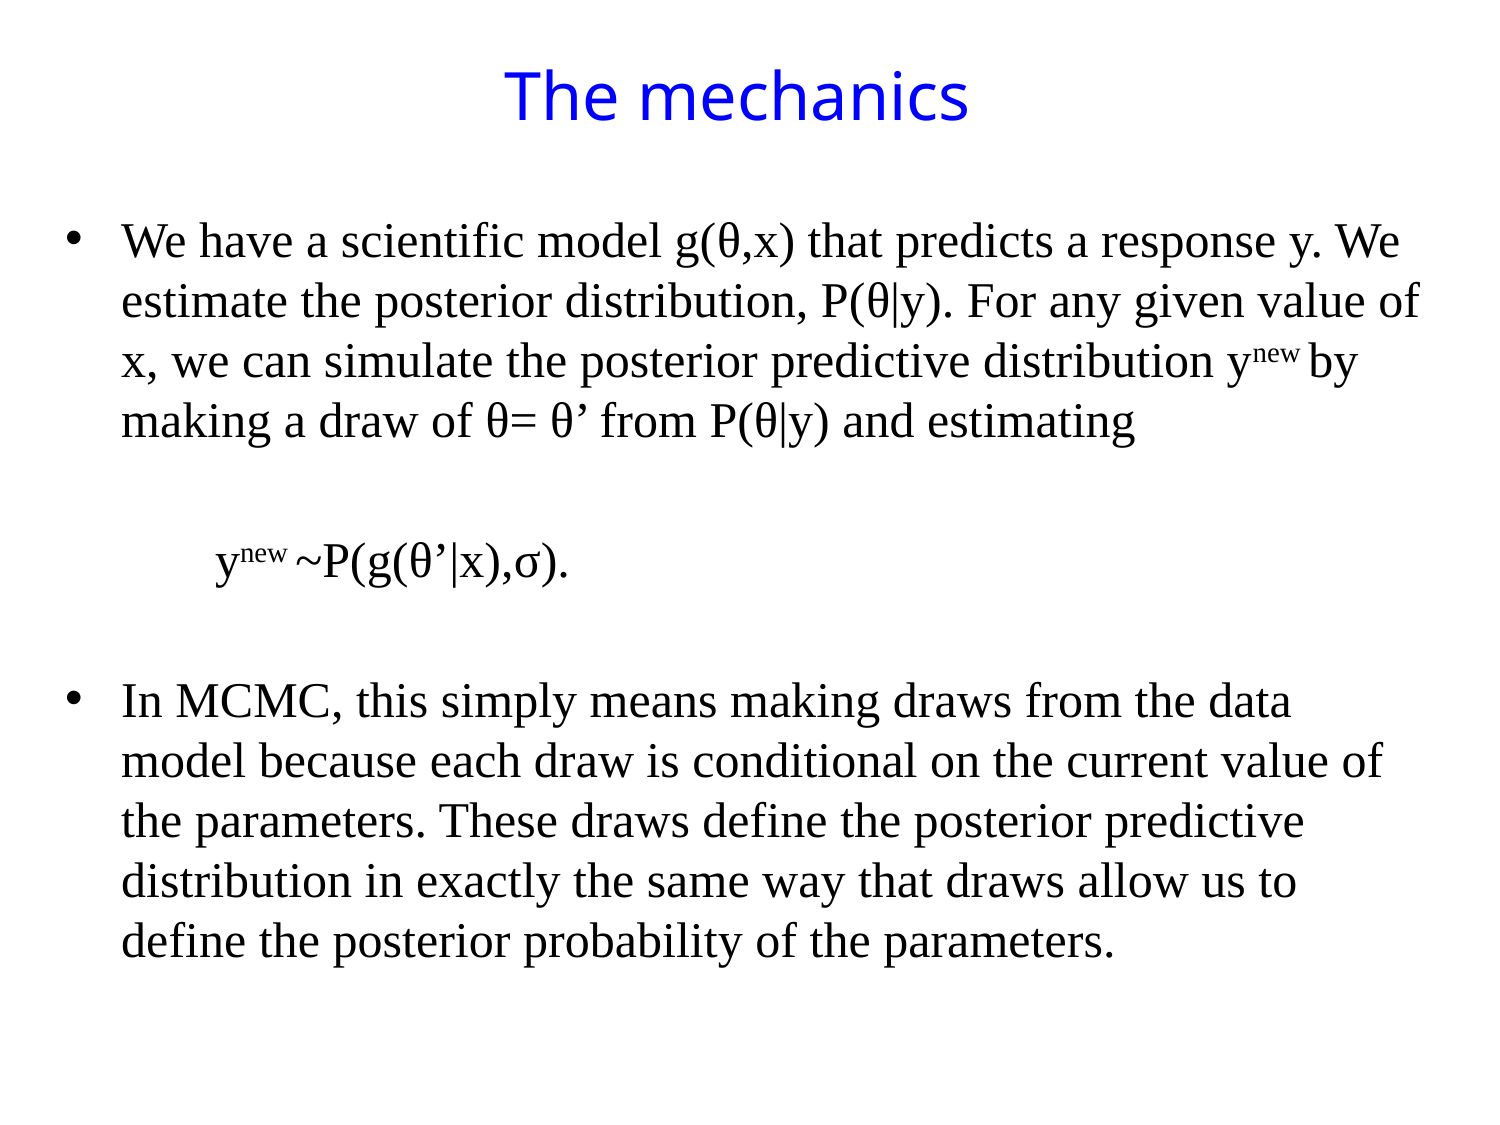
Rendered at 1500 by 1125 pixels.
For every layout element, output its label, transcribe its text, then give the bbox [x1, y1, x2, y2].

list We have a scientific model g(θ,x) that predicts a response y. We estimate the posterior distribution, P(θ|y). For any given value of x, we can simulate the posterior predictive distribution ynew by making a draw of θ= θ’ from P(θ|y) and estimating ynew ~P(g(θ’|x),σ). In MCMC, this simply means making draws from the data model because each draw is conditional on the current value of the parameters. These draws define the posterior predictive distribution in exactly the same way that draws allow us to define the posterior probability of the parameters. [50, 200, 1438, 943]
title The mechanics [62, 0, 1413, 188]
